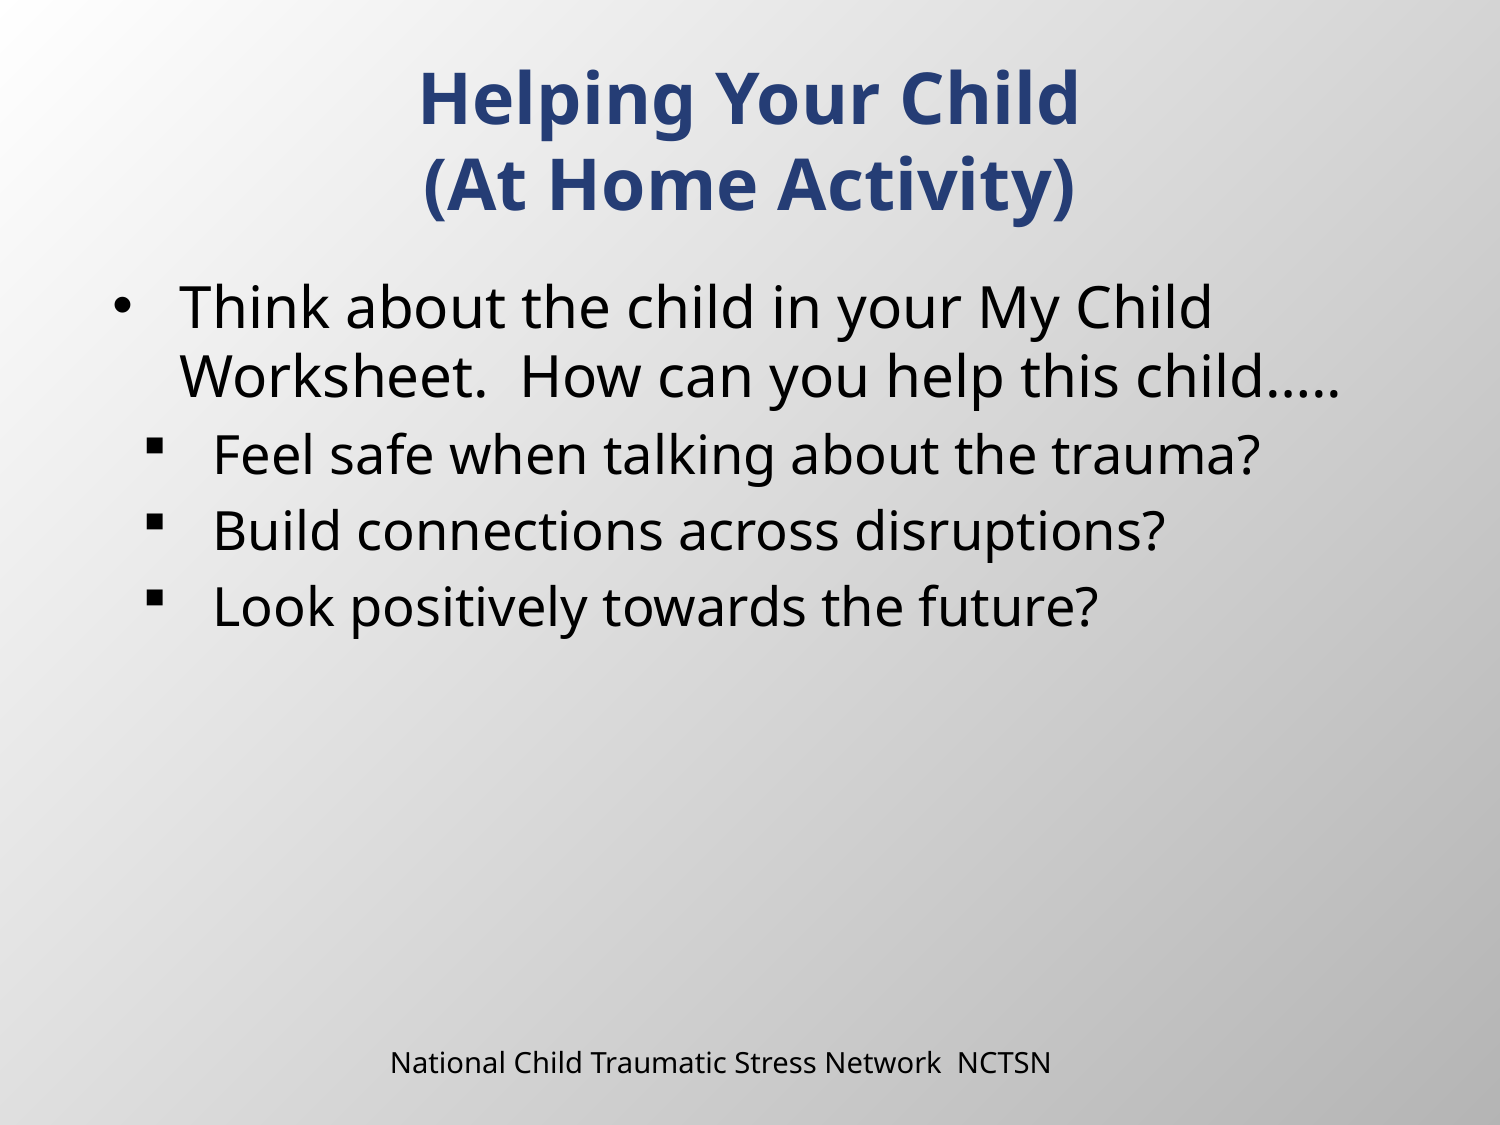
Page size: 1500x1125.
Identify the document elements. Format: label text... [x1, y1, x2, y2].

title Helping Your Child (At Home Activity) [75, 45, 1425, 233]
text_box National Child Traumatic Stress Network NCTSN [374, 1037, 1200, 1088]
list Think about the child in your My Child Worksheet. How can you help this child….. Feel safe when talking about the trauma? Build connections across disruptions? Look positively towards the future? [75, 262, 1425, 1035]
